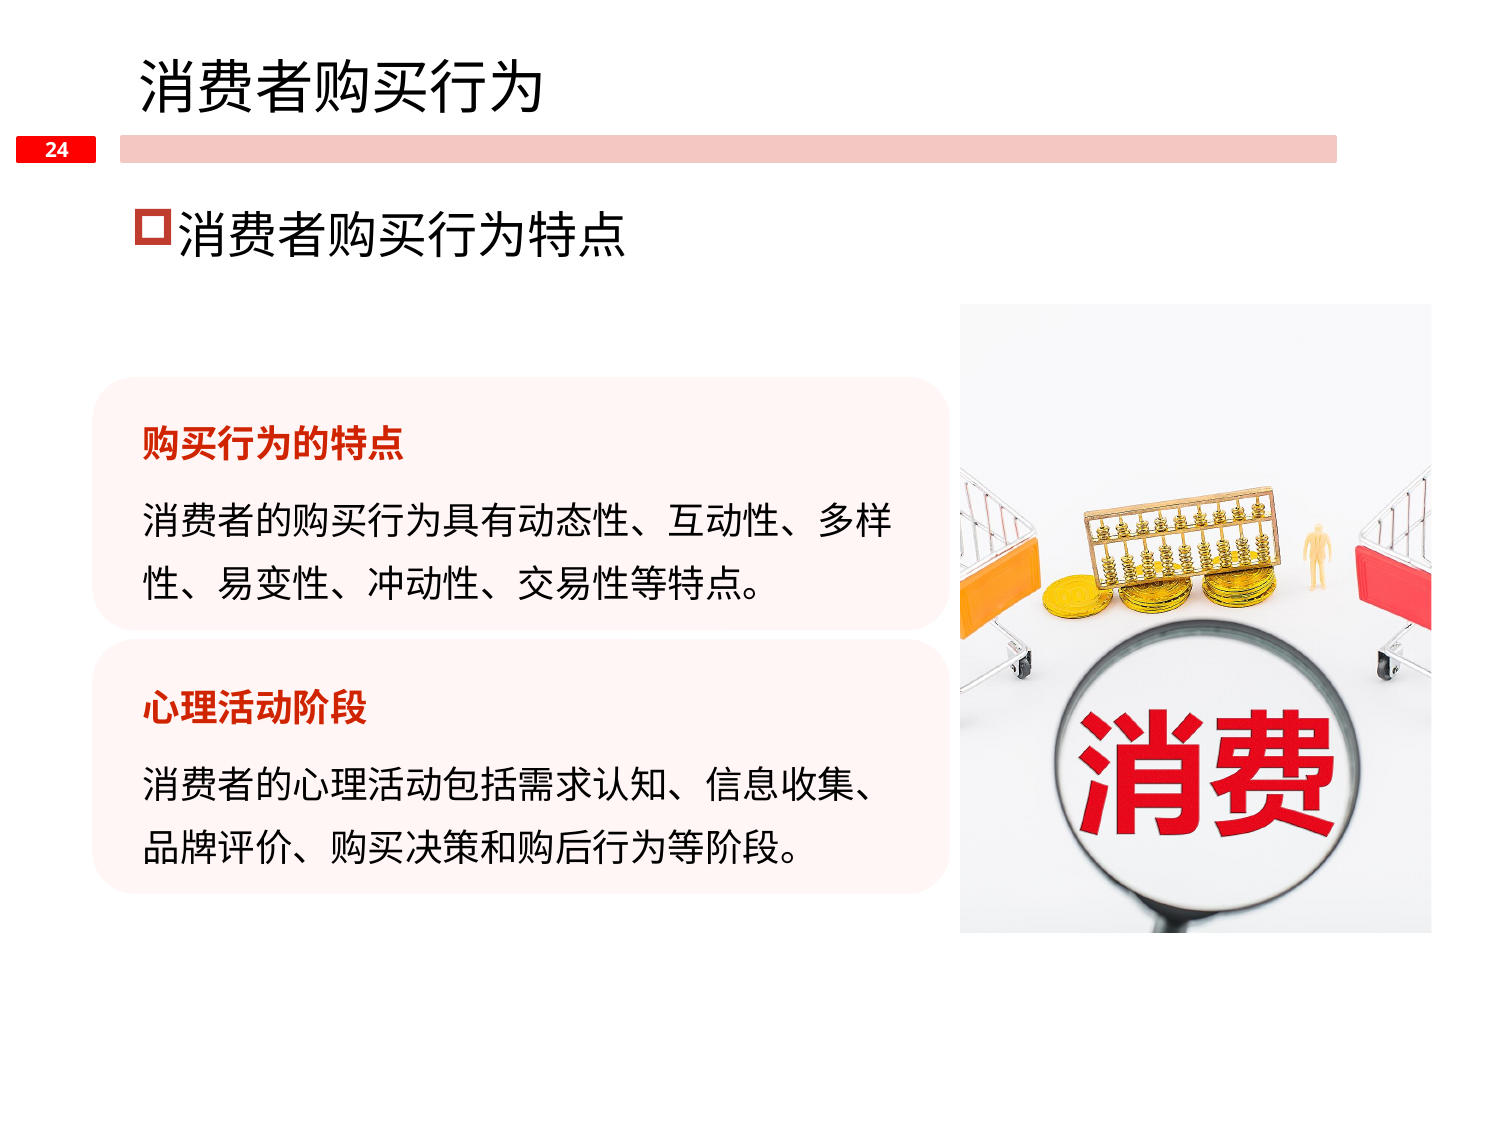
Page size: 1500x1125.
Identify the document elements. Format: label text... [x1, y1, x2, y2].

text_box 购买行为的特点 [127, 398, 913, 463]
text_box [17, 129, 97, 189]
text_box 心理活动阶段 [127, 661, 913, 728]
text_box 消费者的心理活动包括需求认知、信息收集、品牌评价、购买决策和购后行为等阶段。 [127, 728, 922, 846]
text_box [92, 639, 950, 894]
text_box [92, 376, 950, 631]
text_box 消费者的购买行为具有动态性、互动性、多样性、易变性、冲动性、交易性等特点。 [127, 463, 922, 584]
picture [959, 303, 1432, 933]
text_box 消费者购买行为 [123, 42, 958, 128]
text_box 消费者购买行为特点 [115, 196, 1081, 291]
